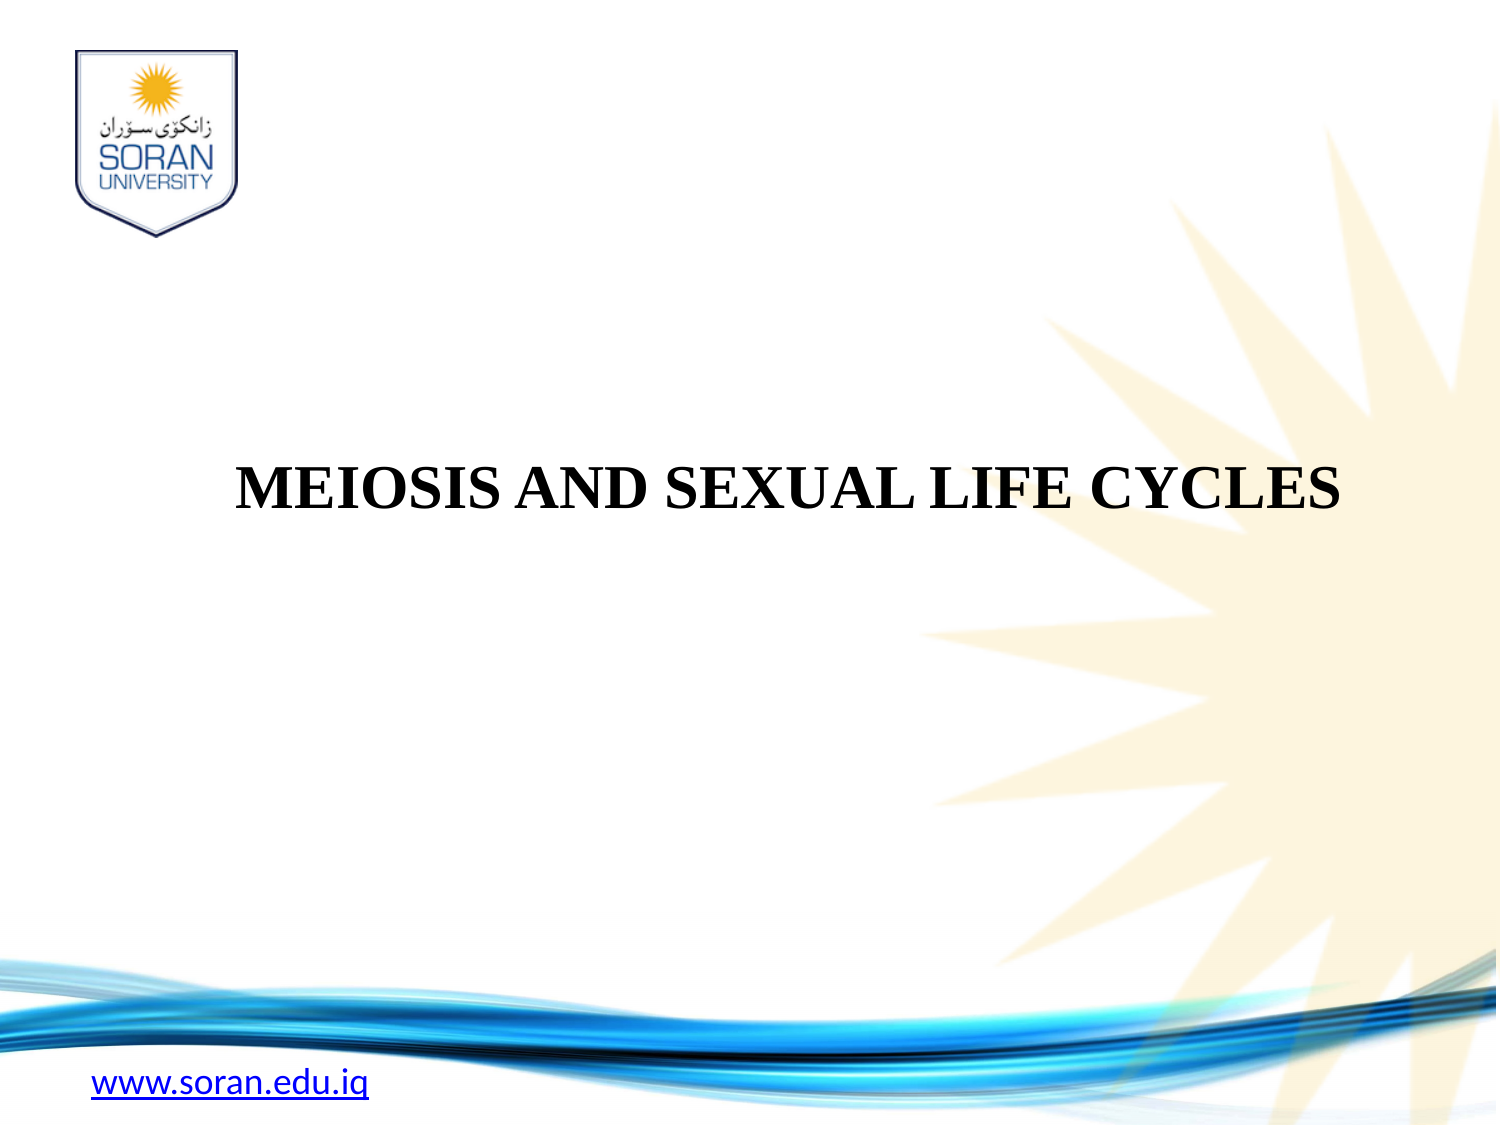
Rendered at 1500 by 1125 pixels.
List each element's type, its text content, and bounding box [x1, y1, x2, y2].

picture [75, 50, 238, 238]
title MEIOSIS AND SEXUAL LIFE CYCLES [112, 437, 1388, 679]
picture [0, 99, 1500, 1125]
